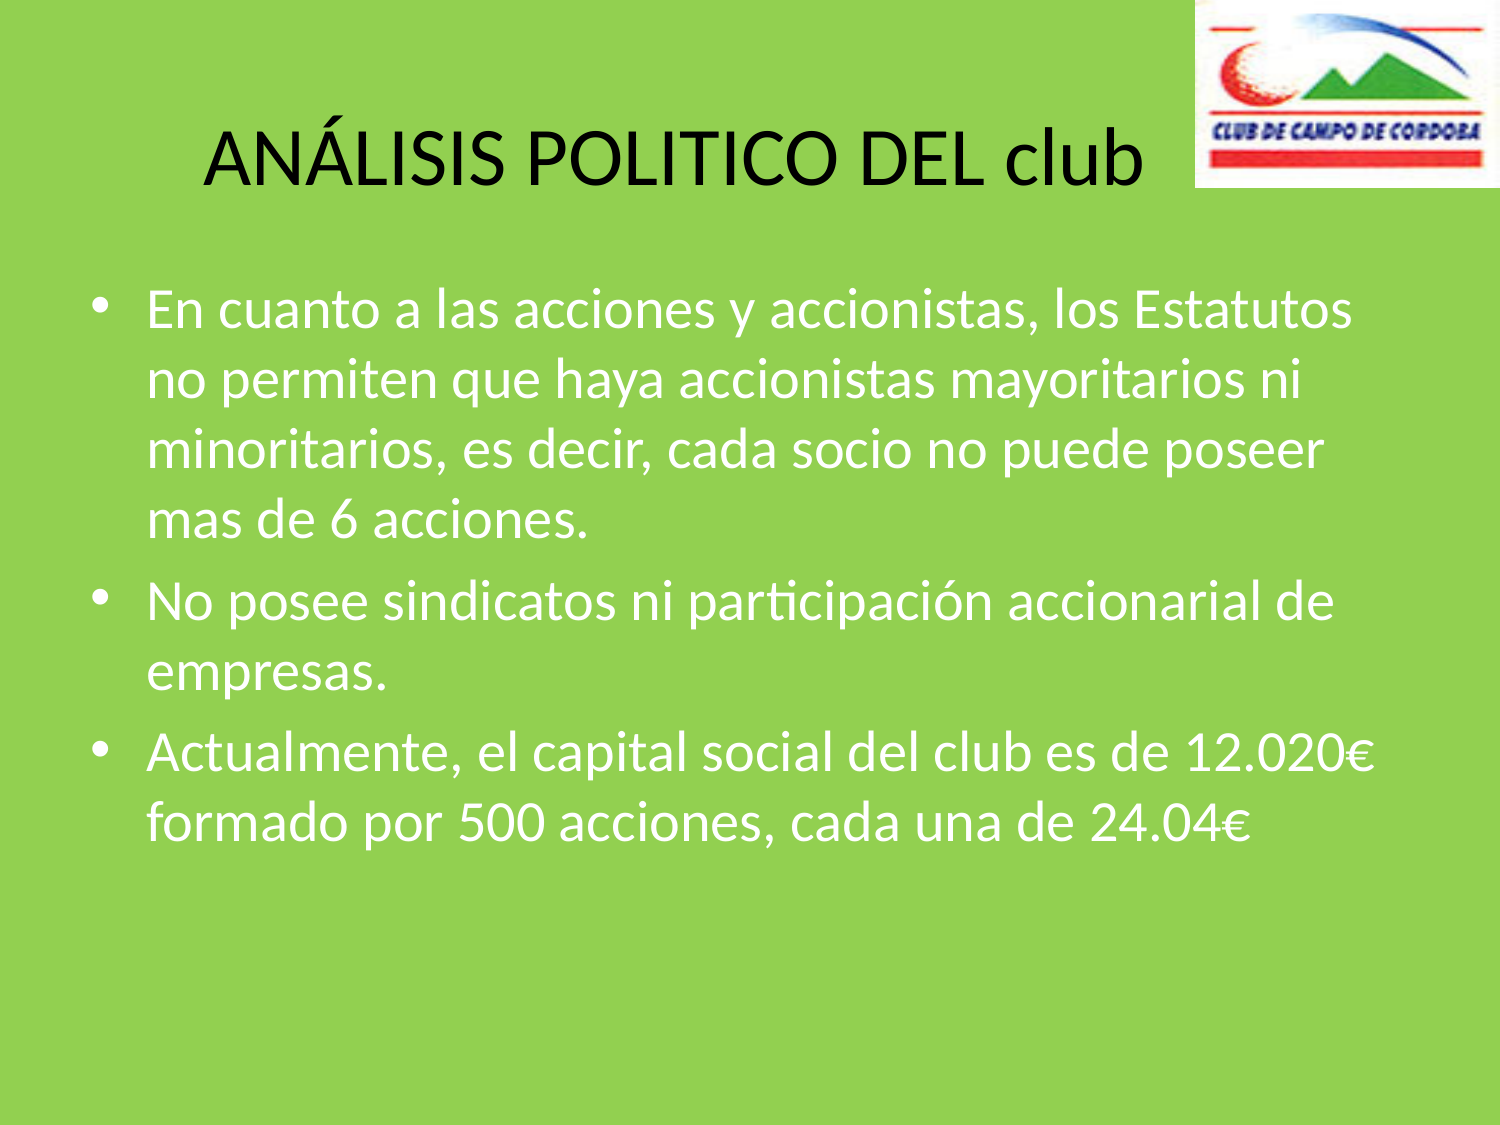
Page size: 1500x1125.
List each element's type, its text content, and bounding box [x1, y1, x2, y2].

title ANÁLISIS POLITICO DEL club [0, 58, 1351, 247]
list En cuanto a las acciones y accionistas, los Estatutos no permiten que haya accionistas mayoritarios ni minoritarios, es decir, cada socio no puede poseer mas de 6 acciones. No posee sindicatos ni participación accionarial de empresas. Actualmente, el capital social del club es de 12.020€ formado por 500 acciones, cada una de 24.04€ [74, 262, 1426, 1006]
picture [1195, 0, 1500, 188]
